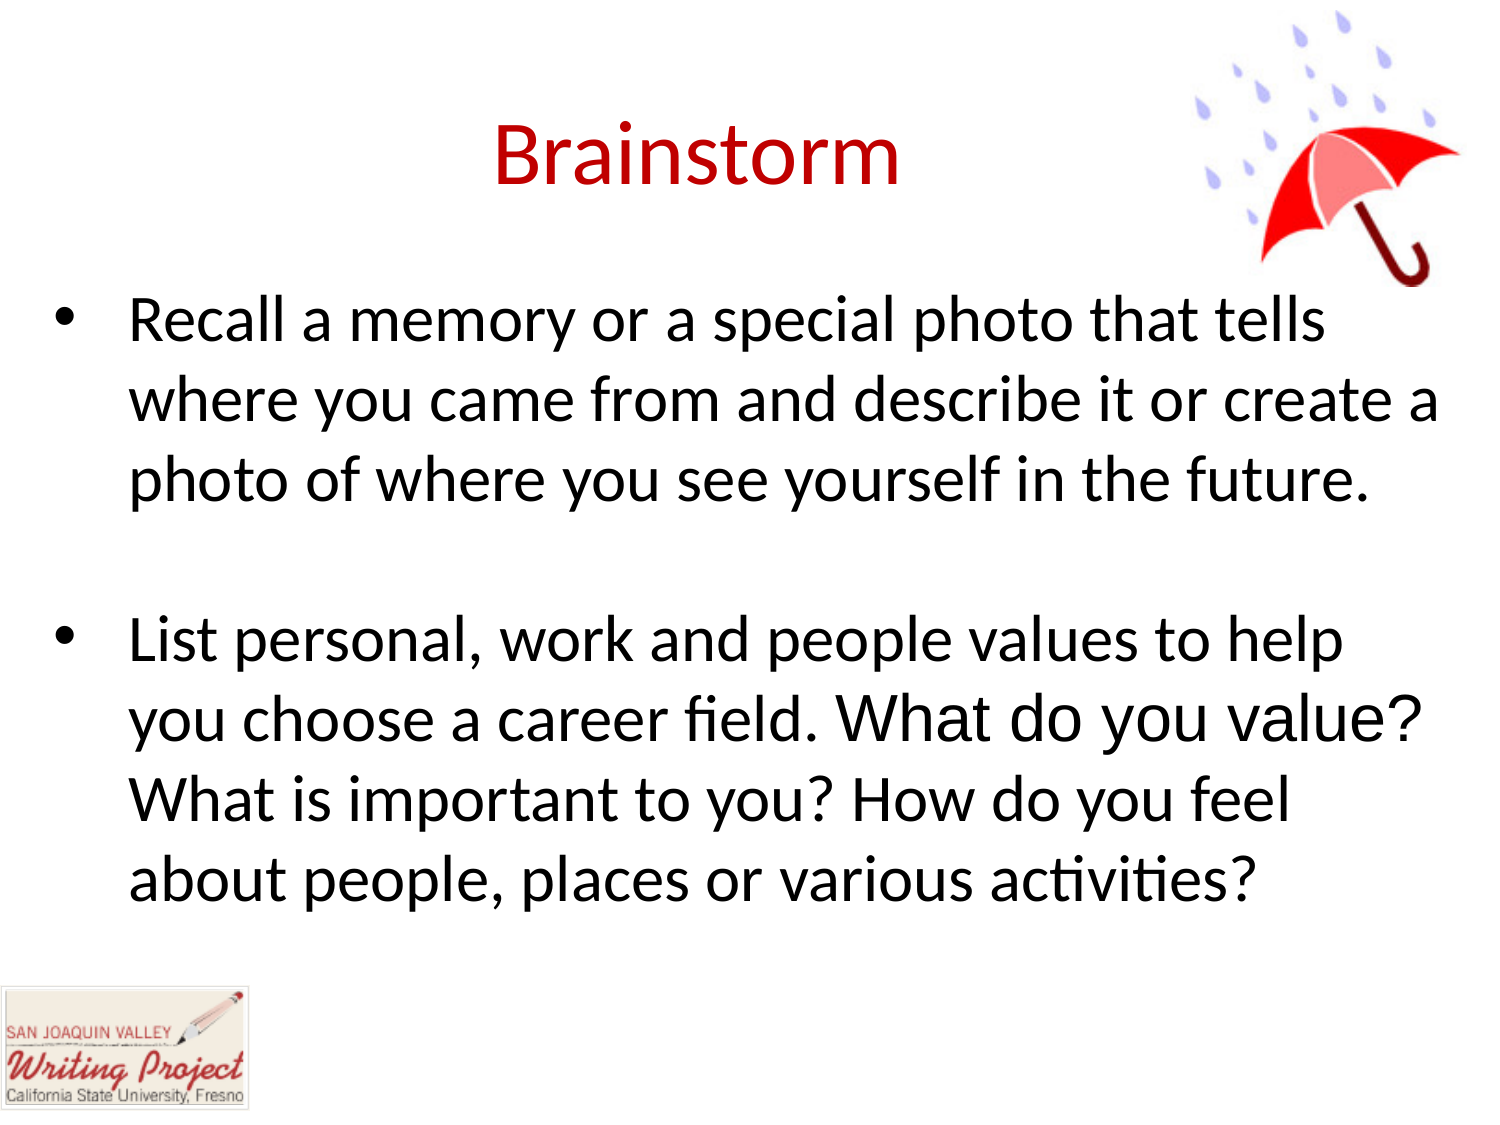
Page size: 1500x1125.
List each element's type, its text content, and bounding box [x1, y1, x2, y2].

picture [0, 985, 251, 1111]
text_box Recall a memory or a special photo that tells where you came from and describe it or create a photo of where you see yourself in the future. List personal, work and people values to help you choose a career field. What do you value? What is important to you? How do you feel about people, places or various activities? [38, 187, 1464, 1022]
picture [1190, 10, 1468, 287]
title [75, 45, 1185, 187]
text_box Brainstorm [477, 85, 919, 210]
